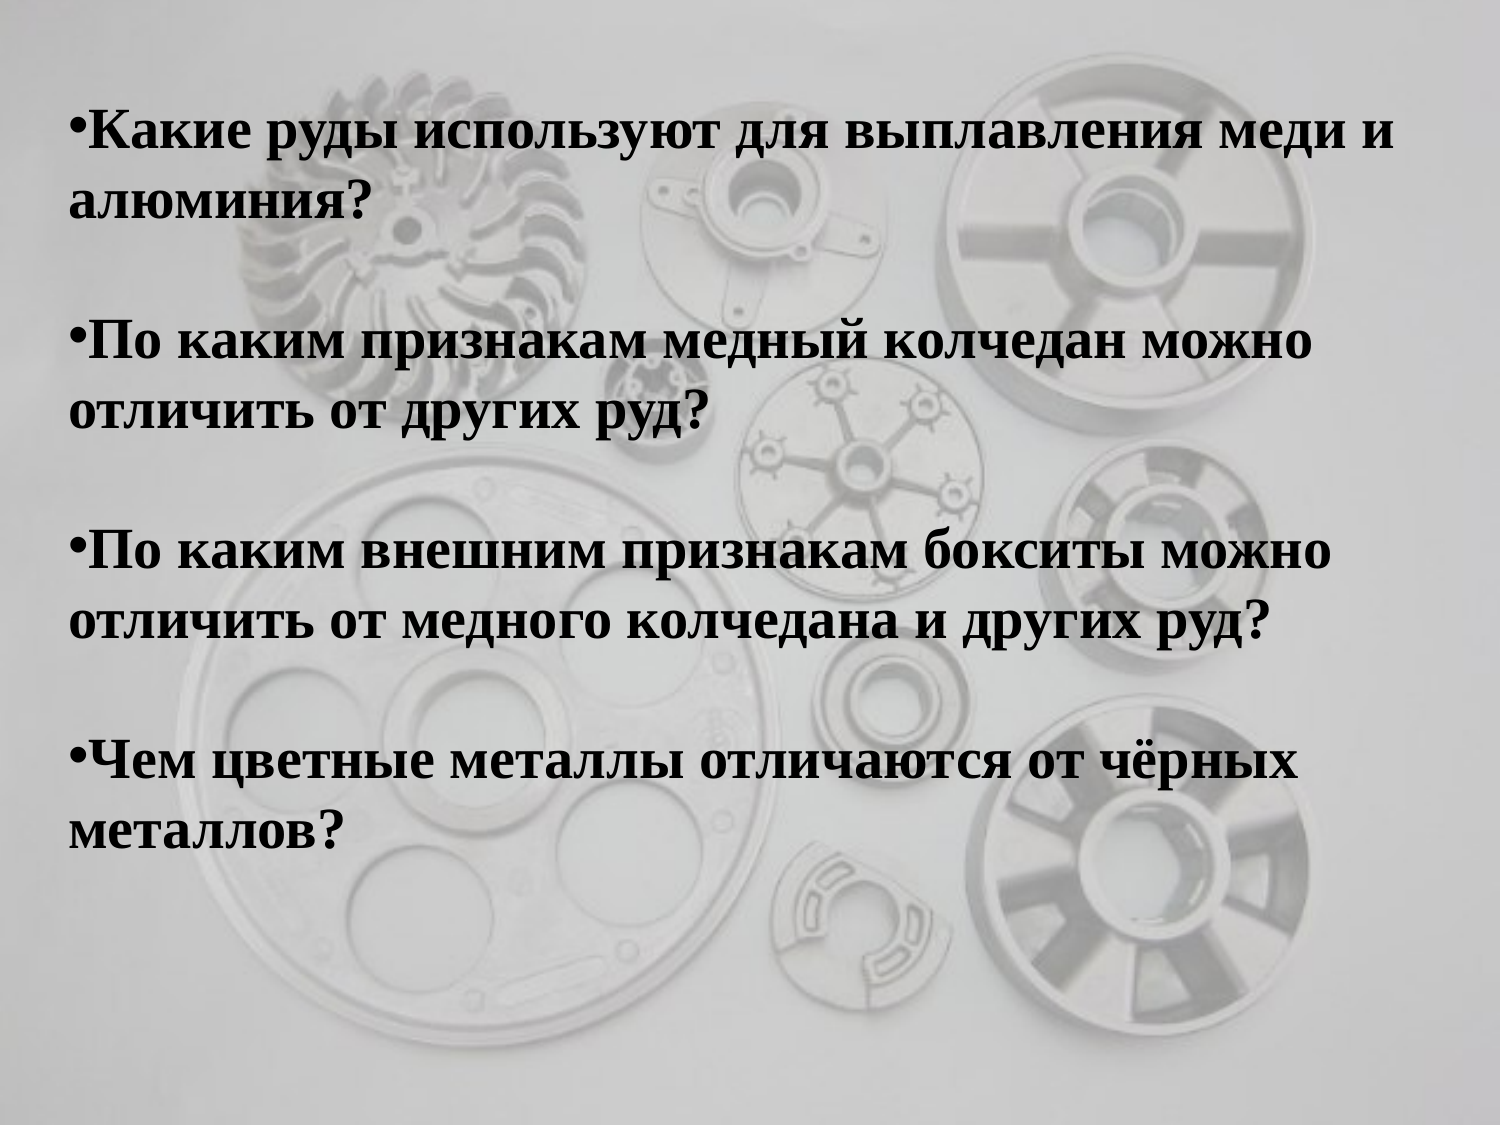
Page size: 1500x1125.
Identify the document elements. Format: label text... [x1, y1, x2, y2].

picture [0, 0, 1500, 1125]
text_box Какие руды используют для выплавления меди и алюминия? По каким признакам медный колчедан можно отличить от других руд? По каким внешним признакам бокситы можно отличить от медного колчедана и других руд? Чем цветные металлы отличаются от чёрных металлов? [53, 82, 1436, 938]
